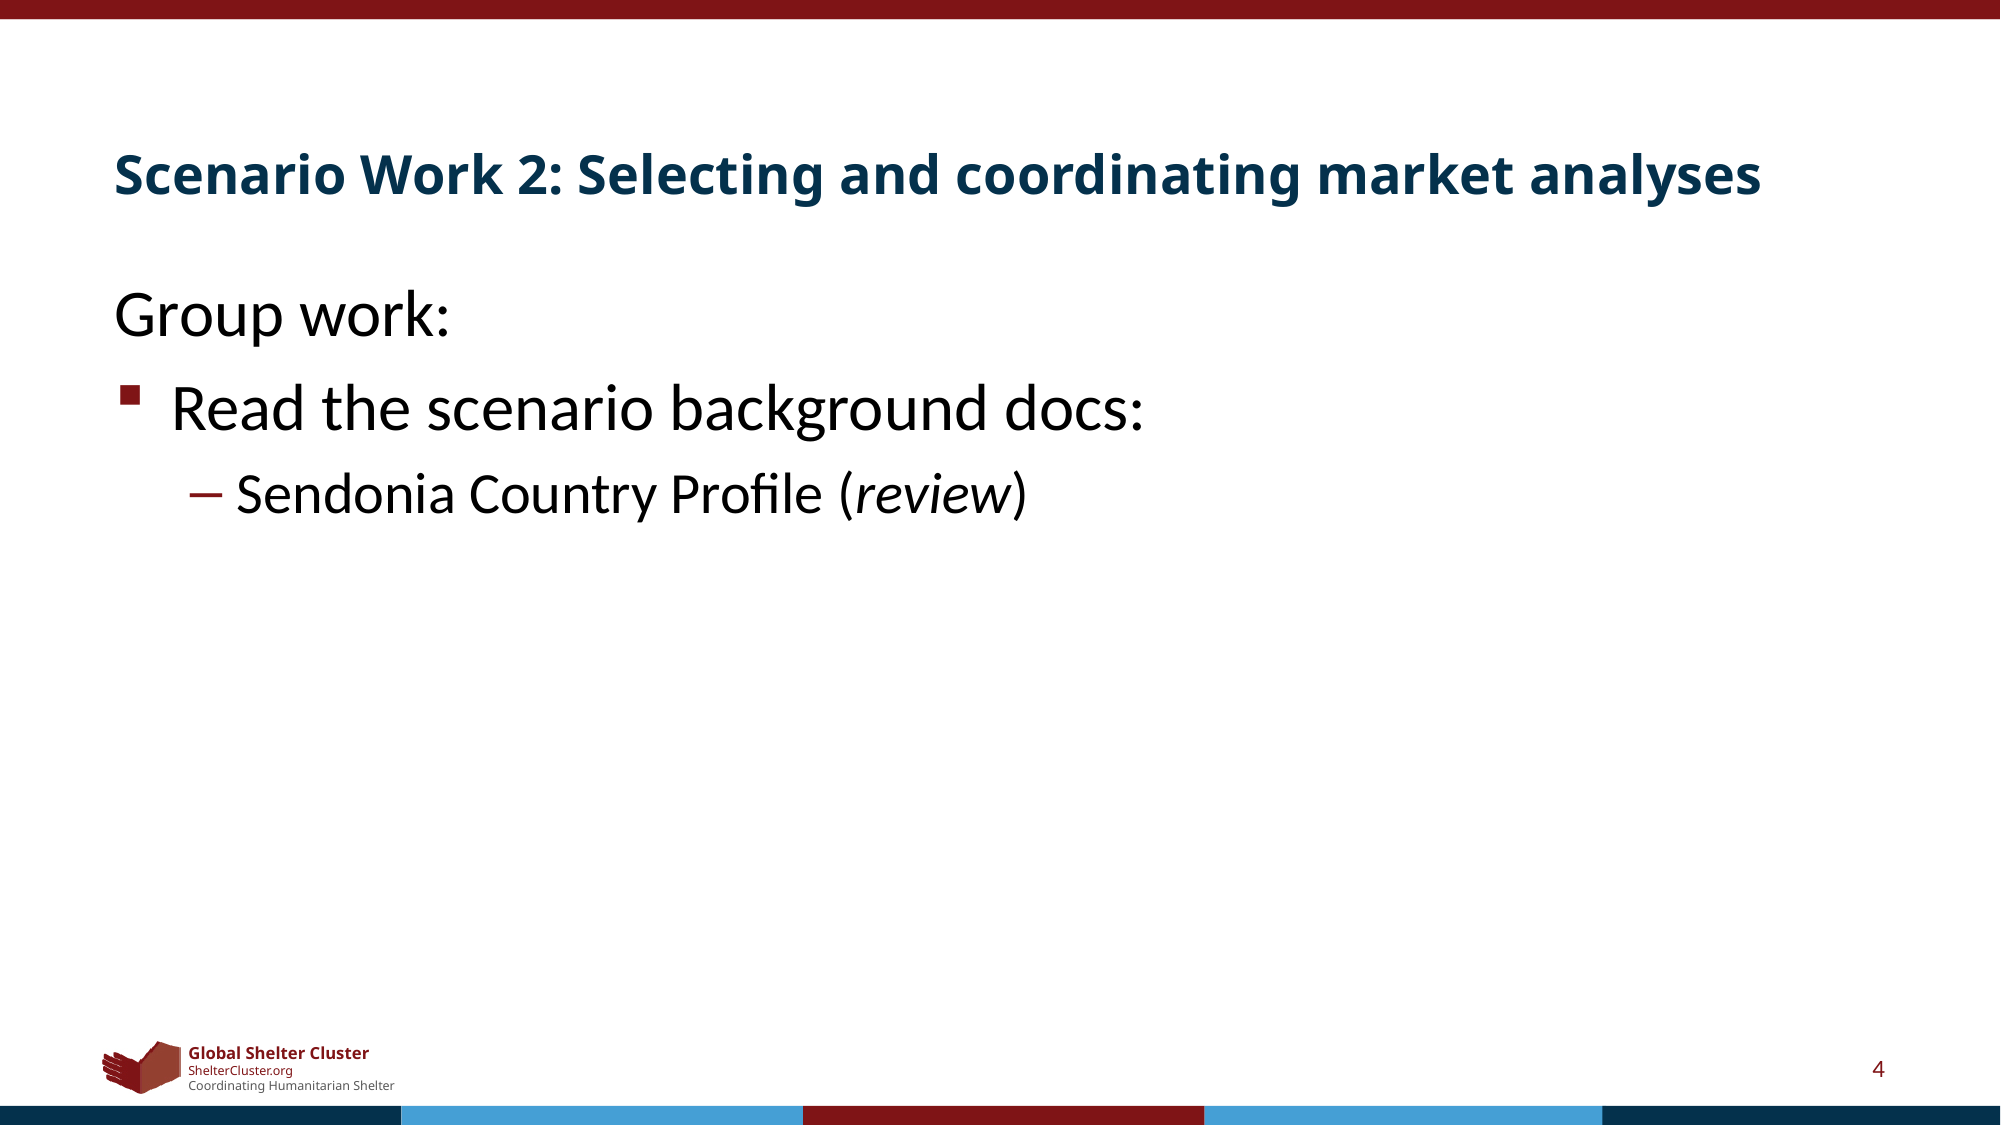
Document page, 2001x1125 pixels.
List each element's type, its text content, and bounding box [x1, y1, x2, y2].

slide_number 4 [1433, 1037, 1900, 1098]
title Scenario Work 2: Selecting and coordinating market analyses [99, 111, 1863, 262]
picture [102, 1041, 181, 1094]
list Group work: Read the scenario background docs: Sendonia Country Profile (review) [99, 262, 1900, 1005]
